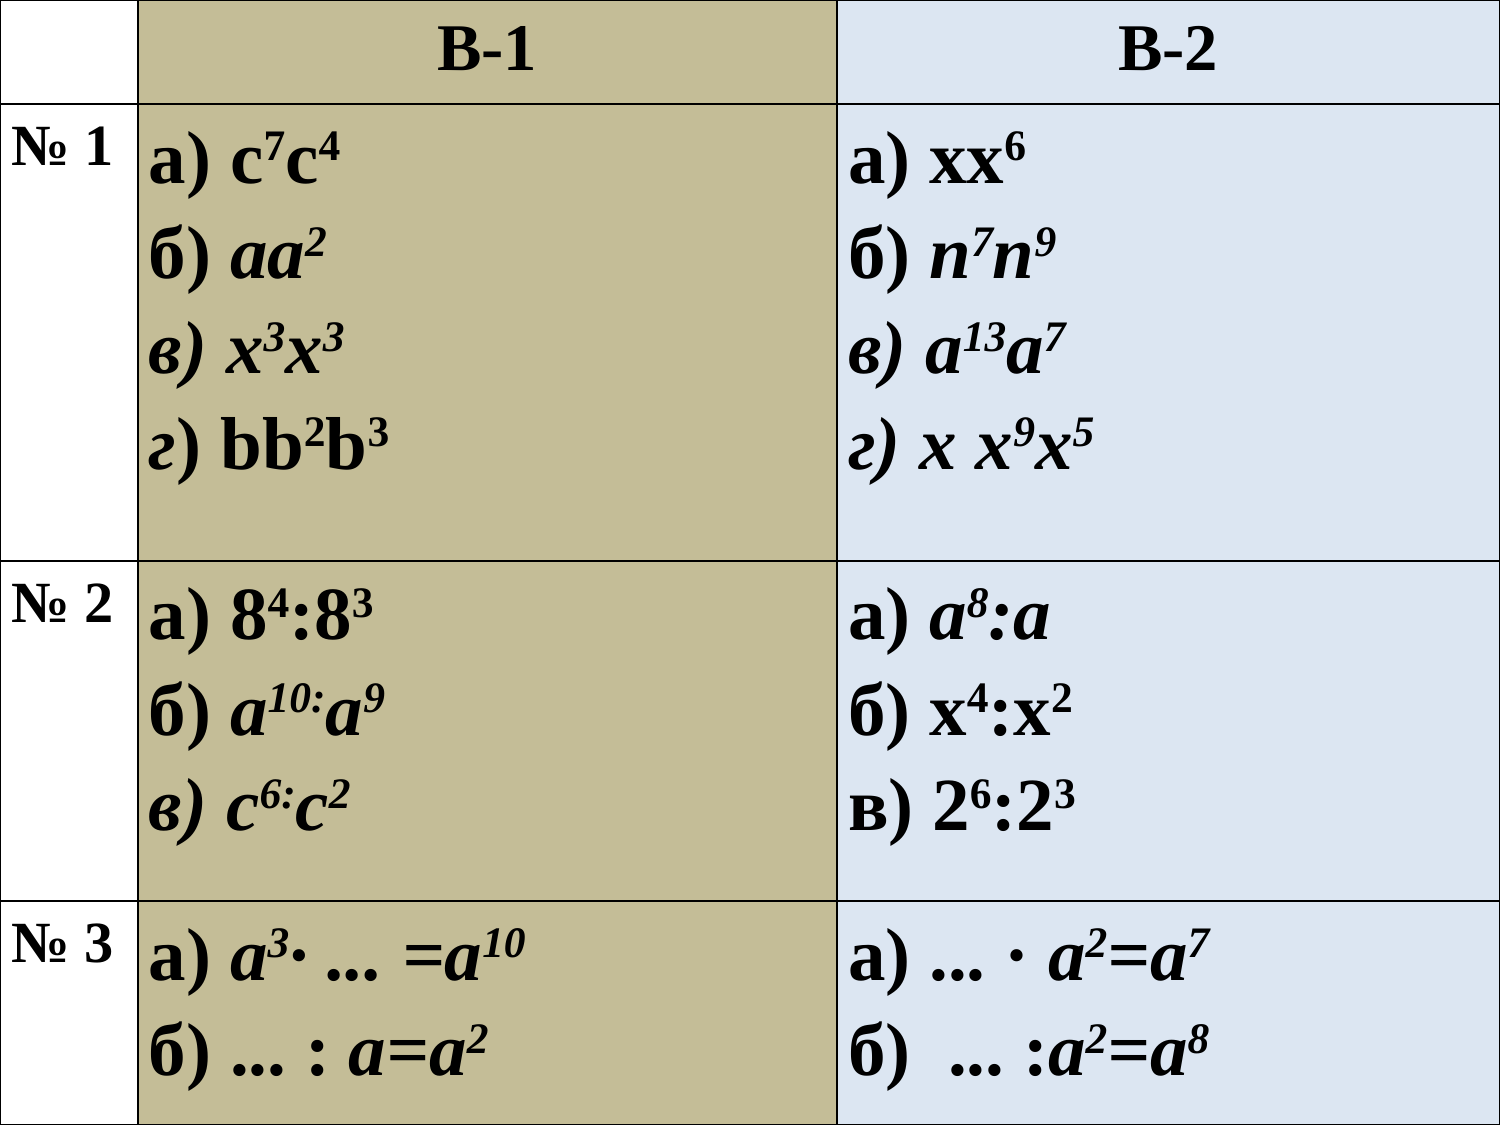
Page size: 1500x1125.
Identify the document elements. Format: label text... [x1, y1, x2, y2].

table_cell № 3 [1, 902, 137, 1124]
table_cell а) ... · а2=а7 б) ... :а2=а8 [838, 902, 1499, 1124]
table_cell № 2 [1, 562, 137, 900]
table_header [1, 1, 137, 103]
table_cell а) хх6 б) п7п9 в) а13а7 г) х х9х5 [838, 105, 1499, 560]
table_cell а) с7с4 б) аа2 в) х3х3 г) bb2b3 [139, 105, 836, 560]
table_cell № 1 [1, 105, 137, 560]
table_cell а) а3· ... =а10 б) ... : а=а2 [139, 902, 836, 1124]
table_cell а) а8:а б) х4:х2 в) 26:23 [838, 562, 1499, 900]
table_header В-1 [139, 1, 836, 103]
table_header В-2 [838, 1, 1499, 103]
table_cell а) 84:83 б) а10:а9 в) с6:с2 [139, 562, 836, 900]
